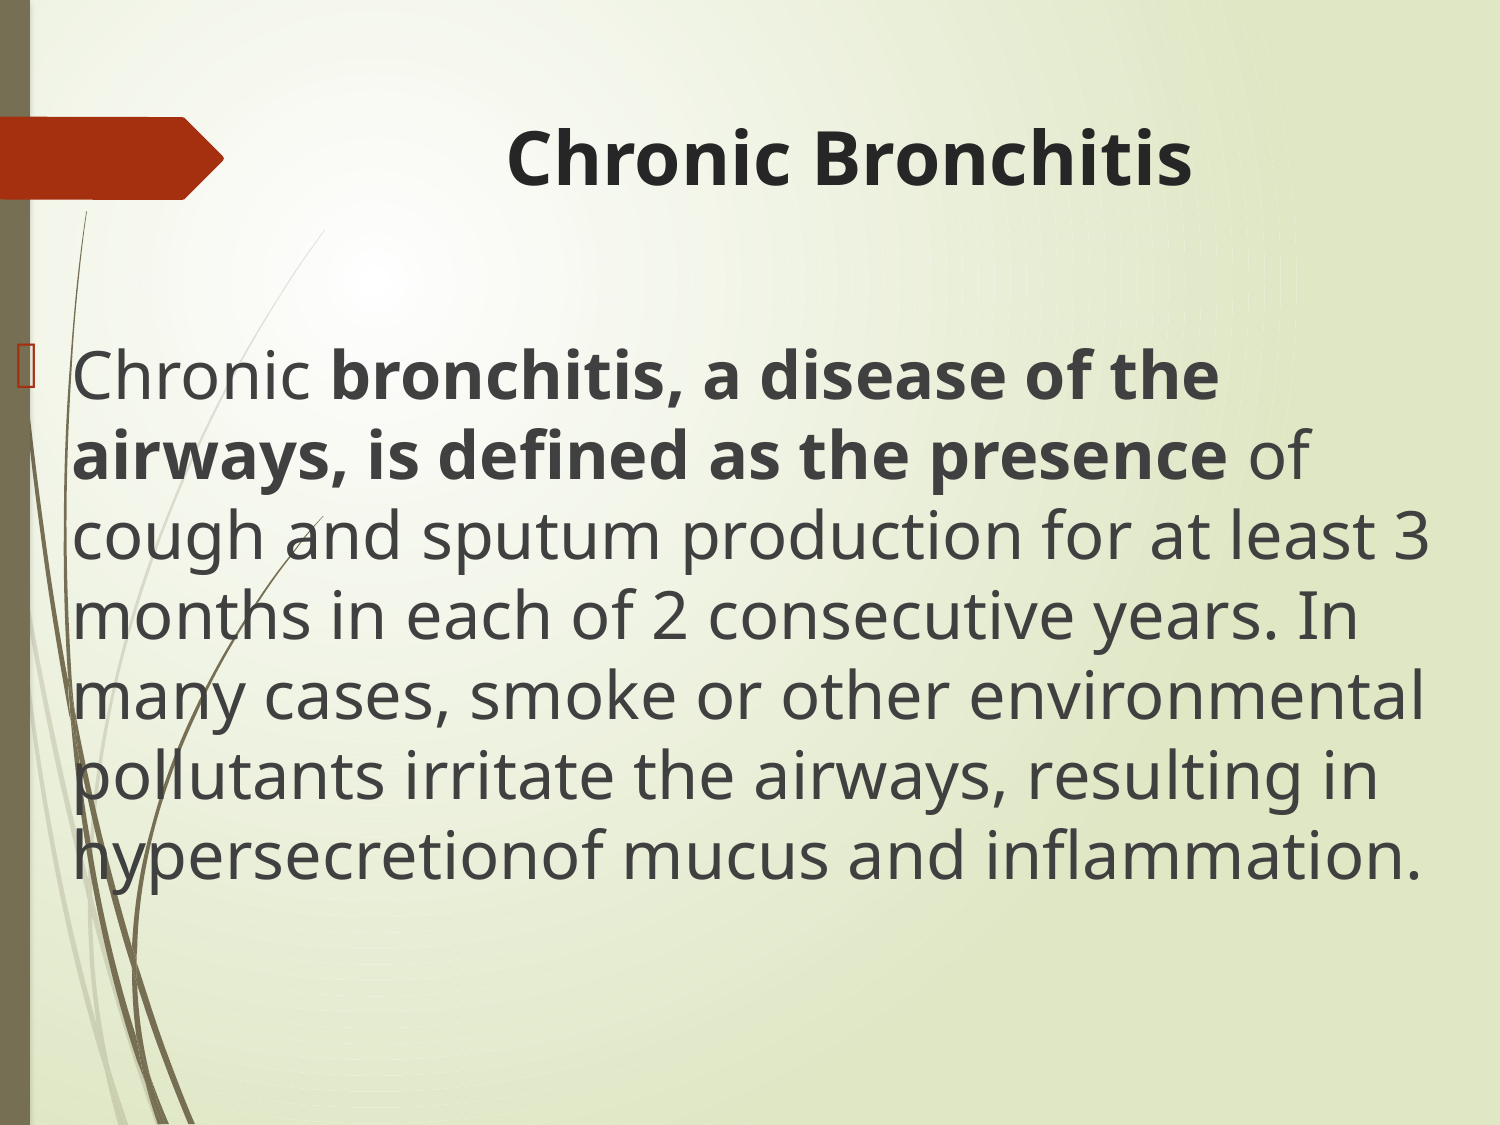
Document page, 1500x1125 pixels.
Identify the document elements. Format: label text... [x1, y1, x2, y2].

title Chronic Bronchitis [319, 102, 1400, 313]
list Chronic bronchitis, a disease of the airways, is defined as the presence of cough and sputum production for at least 3 months in each of 2 consecutive years. In many cases, smoke or other environmental pollutants irritate the airways, resulting in hypersecretionof mucus and inflammation. [0, 324, 1500, 1125]
